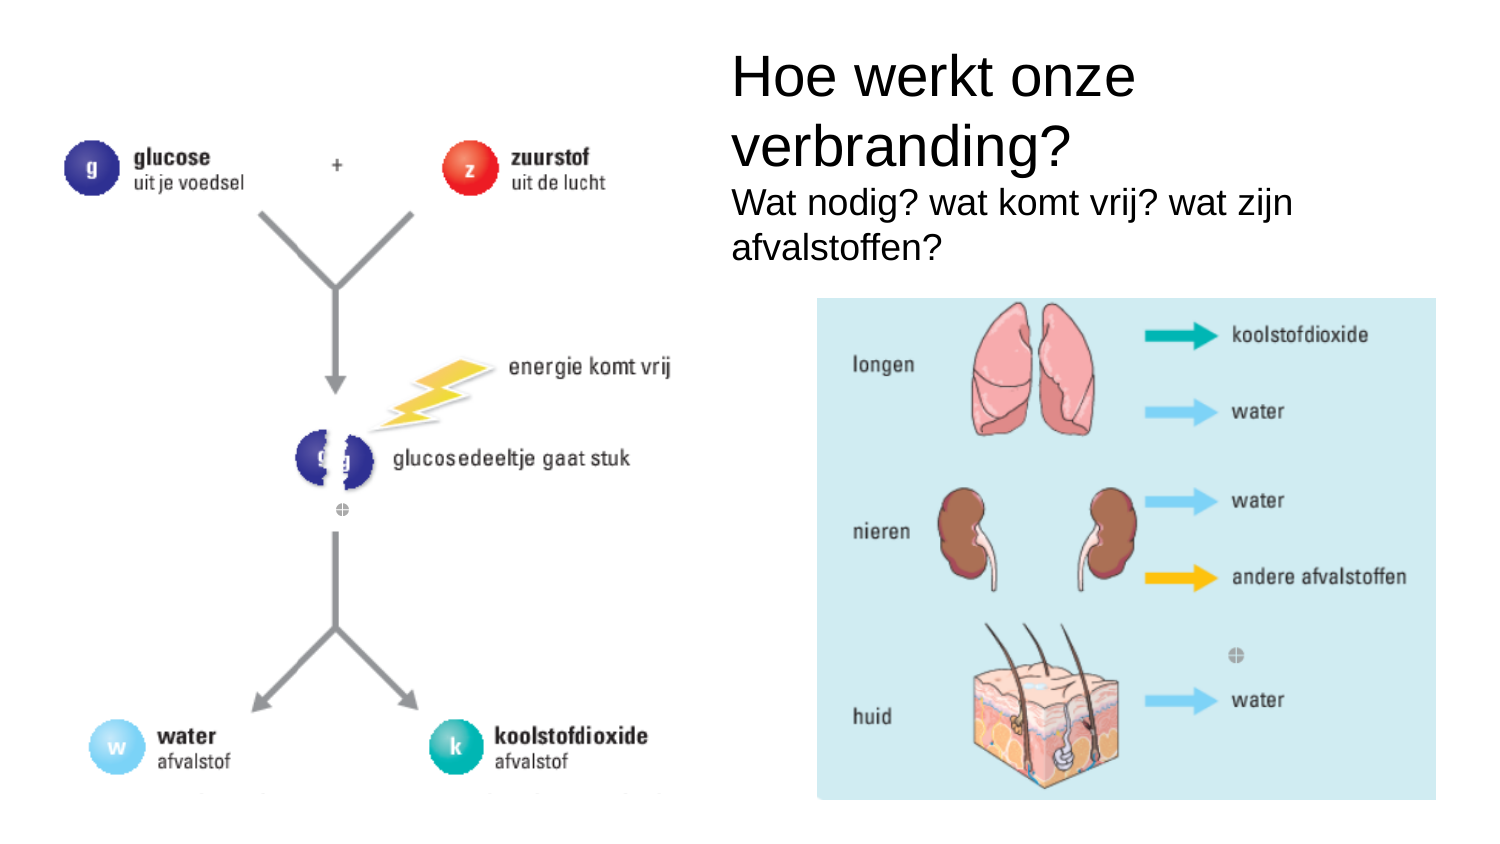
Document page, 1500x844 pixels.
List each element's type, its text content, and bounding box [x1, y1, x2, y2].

picture [817, 298, 1436, 801]
text_box Hoe werkt onze verbranding? Wat nodig? wat komt vrij? wat zijn afvalstoffen? [716, 23, 1500, 170]
picture [13, 120, 725, 794]
